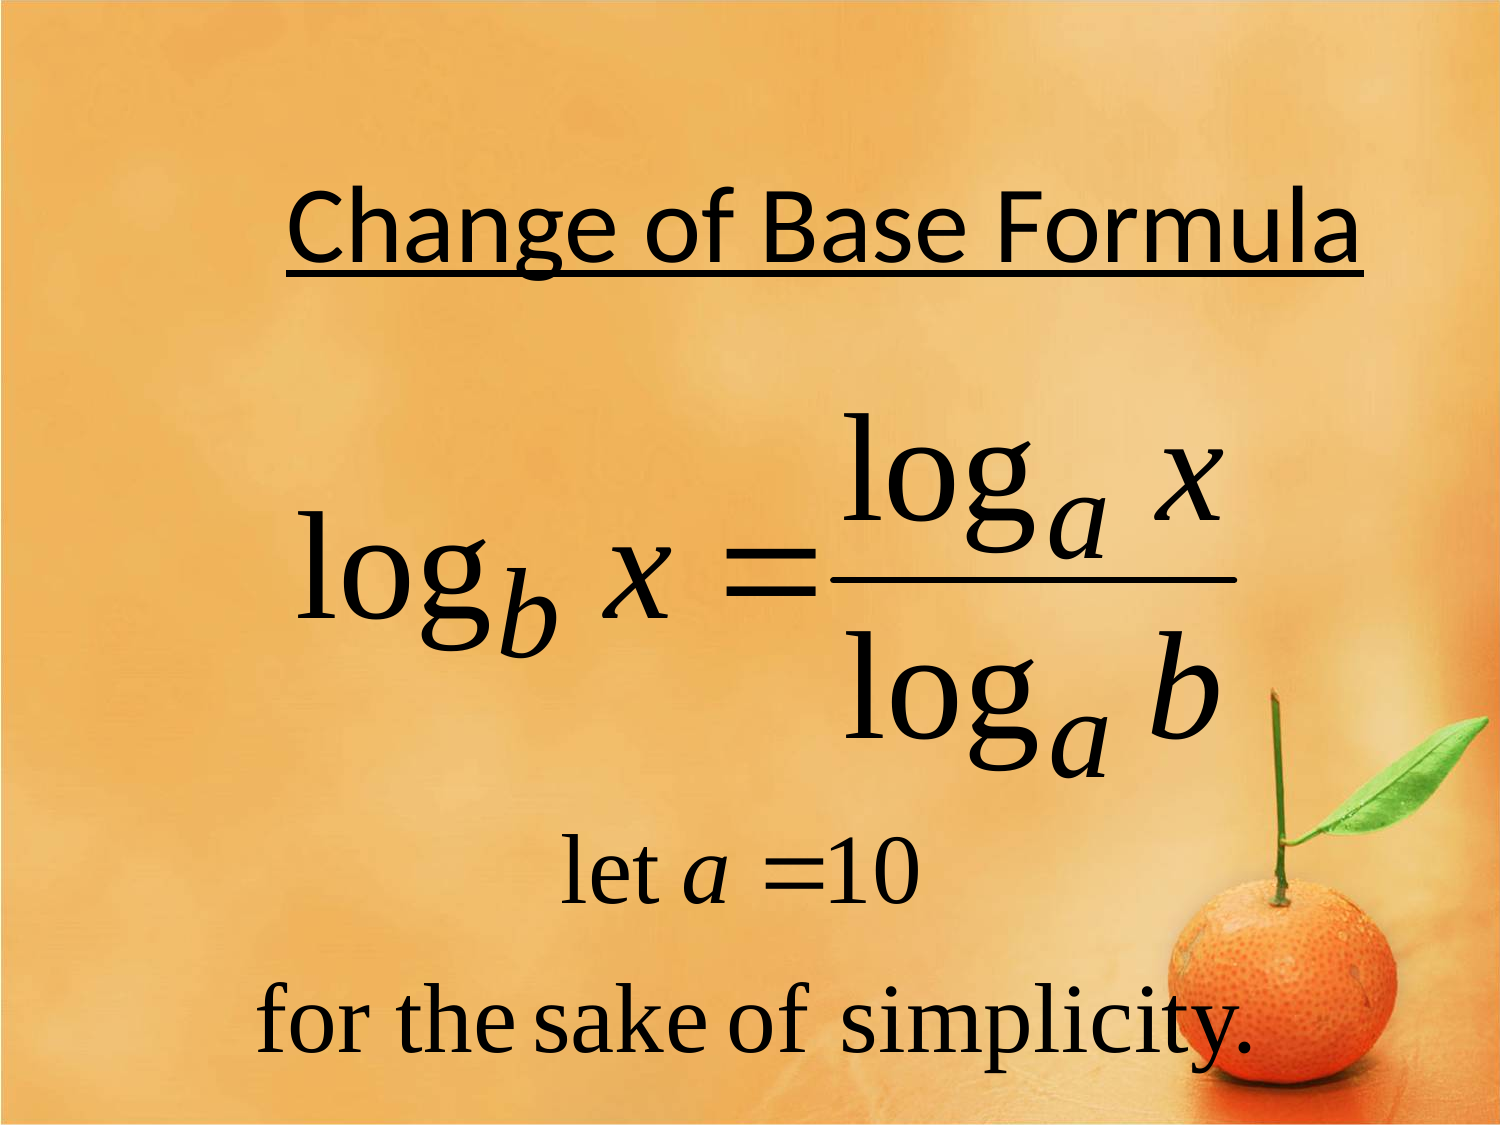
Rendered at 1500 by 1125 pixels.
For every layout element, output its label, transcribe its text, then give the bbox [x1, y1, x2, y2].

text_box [240, 812, 1269, 1095]
title Change of Base Formula [200, 144, 1475, 293]
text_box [274, 374, 1263, 811]
picture [0, 0, 1500, 1125]
